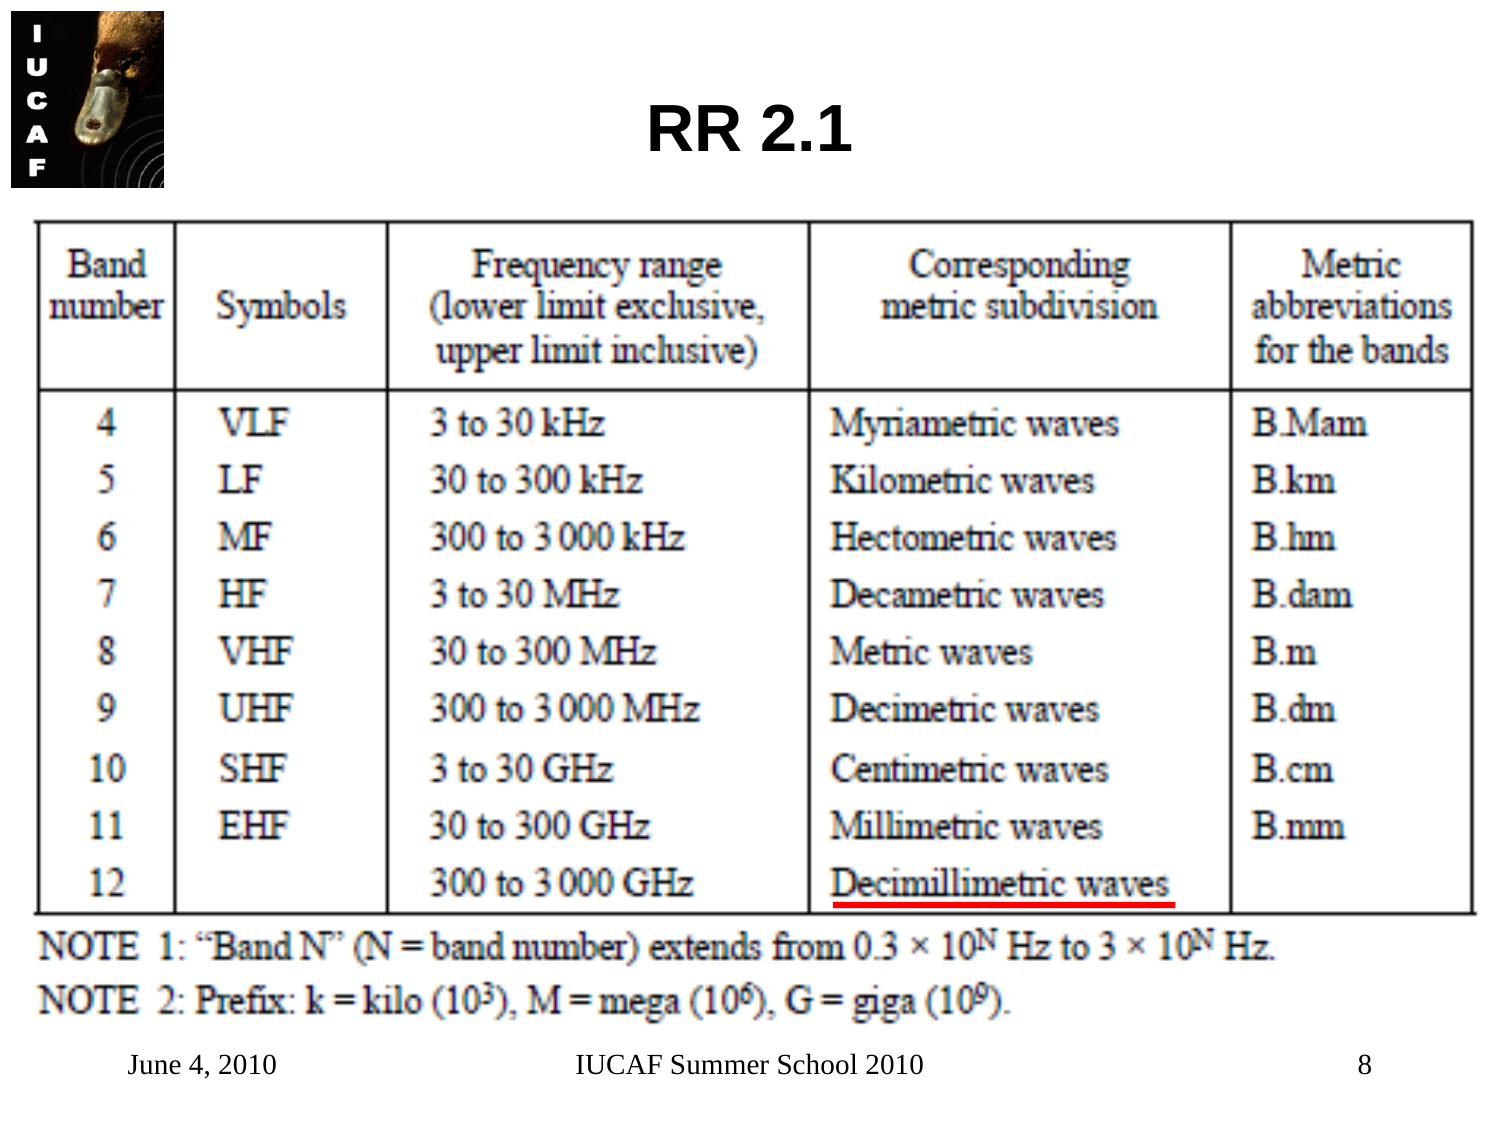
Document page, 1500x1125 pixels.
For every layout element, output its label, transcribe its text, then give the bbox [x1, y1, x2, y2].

title RR 2.1 [111, 30, 1388, 194]
slide_number 8 [1074, 1045, 1388, 1101]
picture [11, 11, 164, 188]
footer IUCAF Summer School 2010 [512, 1045, 988, 1101]
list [0, 196, 1500, 1038]
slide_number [112, 1045, 426, 1101]
